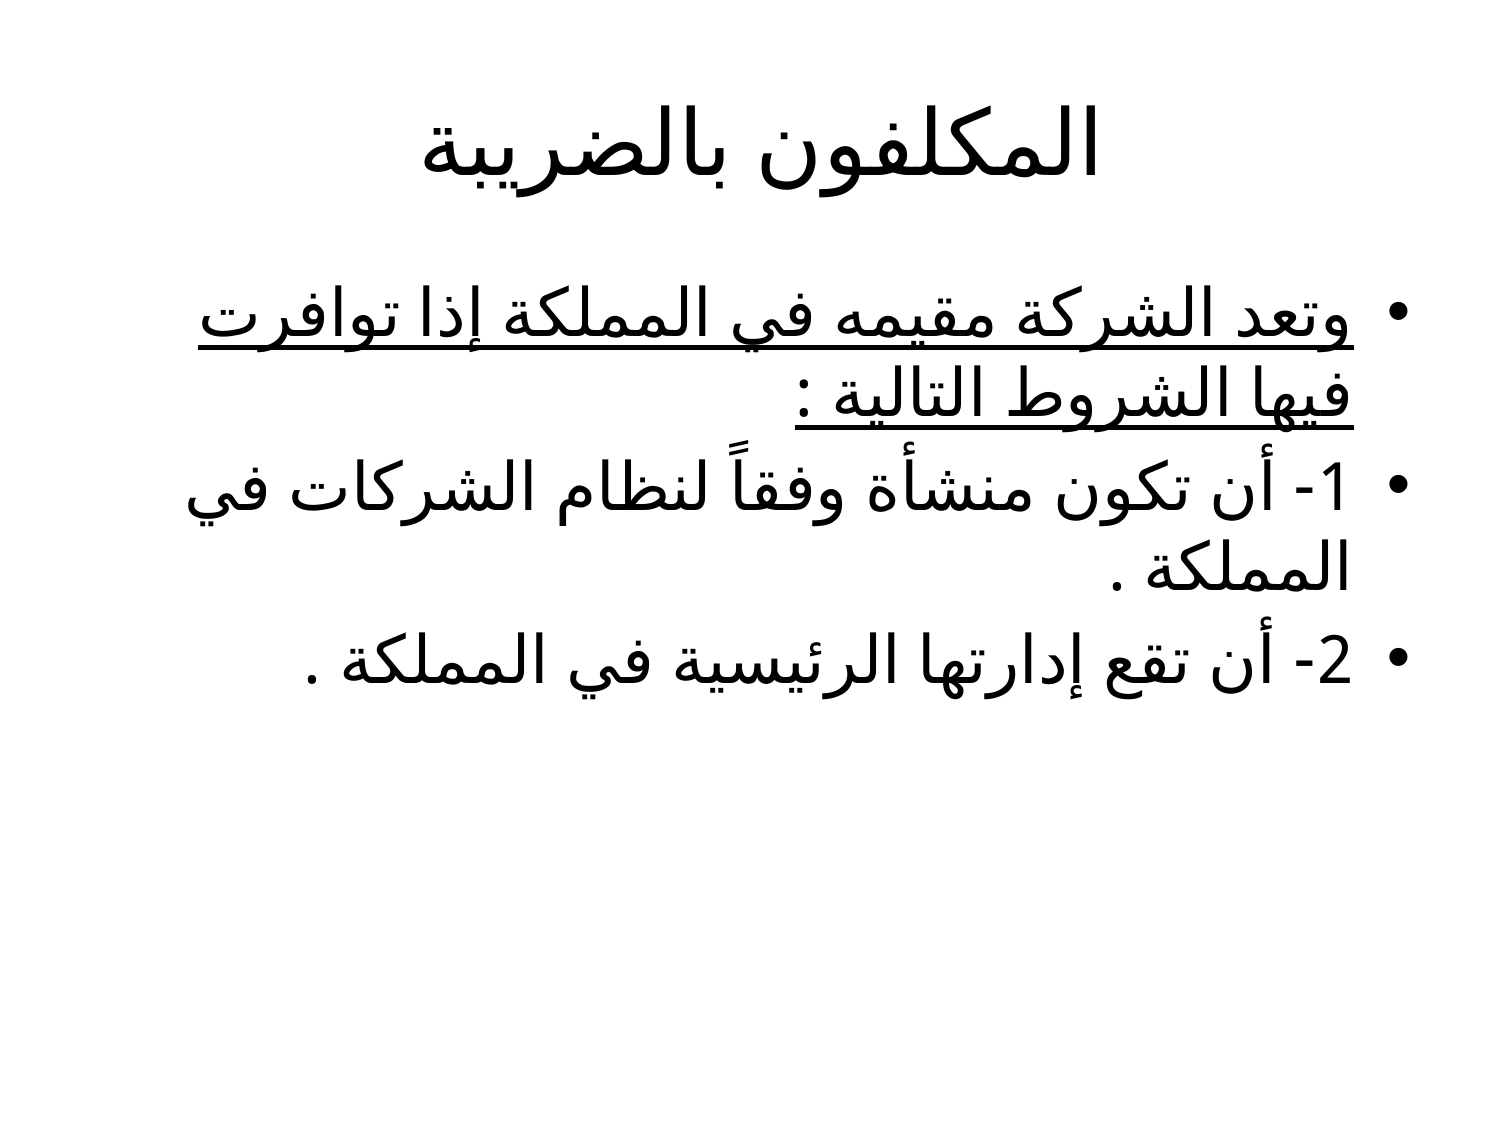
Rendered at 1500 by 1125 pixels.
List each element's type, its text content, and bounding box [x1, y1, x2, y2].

list وتعد الشركة مقيمه في المملكة إذا توافرت فيها الشروط التالية : 1- أن تكون منشأة وفقاً لنظام الشركات في المملكة . 2- أن تقع إدارتها الرئيسية في المملكة . [75, 262, 1425, 1005]
title المكلفون بالضريبة [75, 45, 1425, 233]
